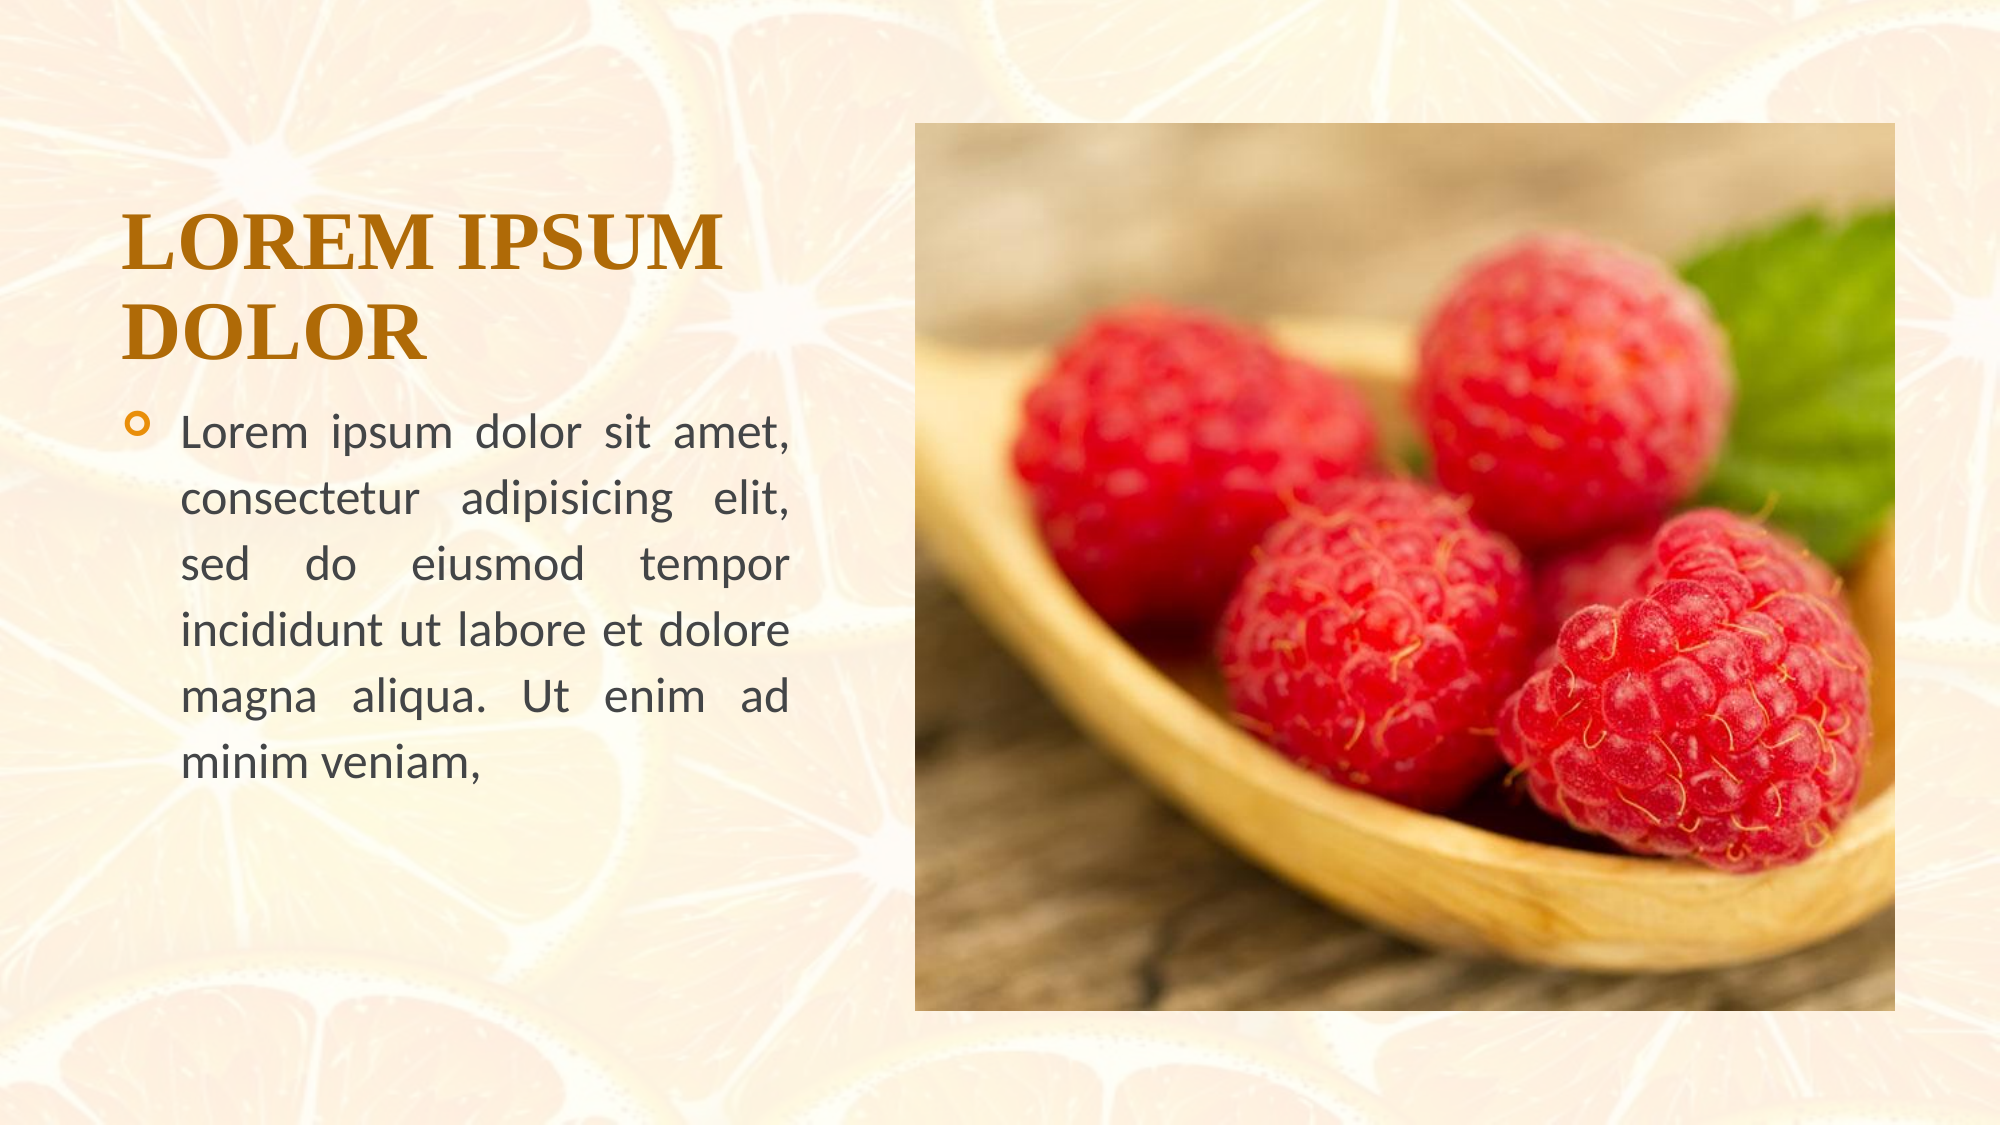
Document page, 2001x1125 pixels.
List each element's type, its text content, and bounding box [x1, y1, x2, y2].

picture [915, 123, 1895, 1011]
text_box LOREM IPSUM DOLOR [106, 121, 806, 385]
text_box Lorem ipsum dolor sit amet, consectetur adipisicing elit, sed do eiusmod tempor incididunt ut labore et dolore magna aliqua. Ut enim ad minim veniam, [106, 385, 806, 1011]
